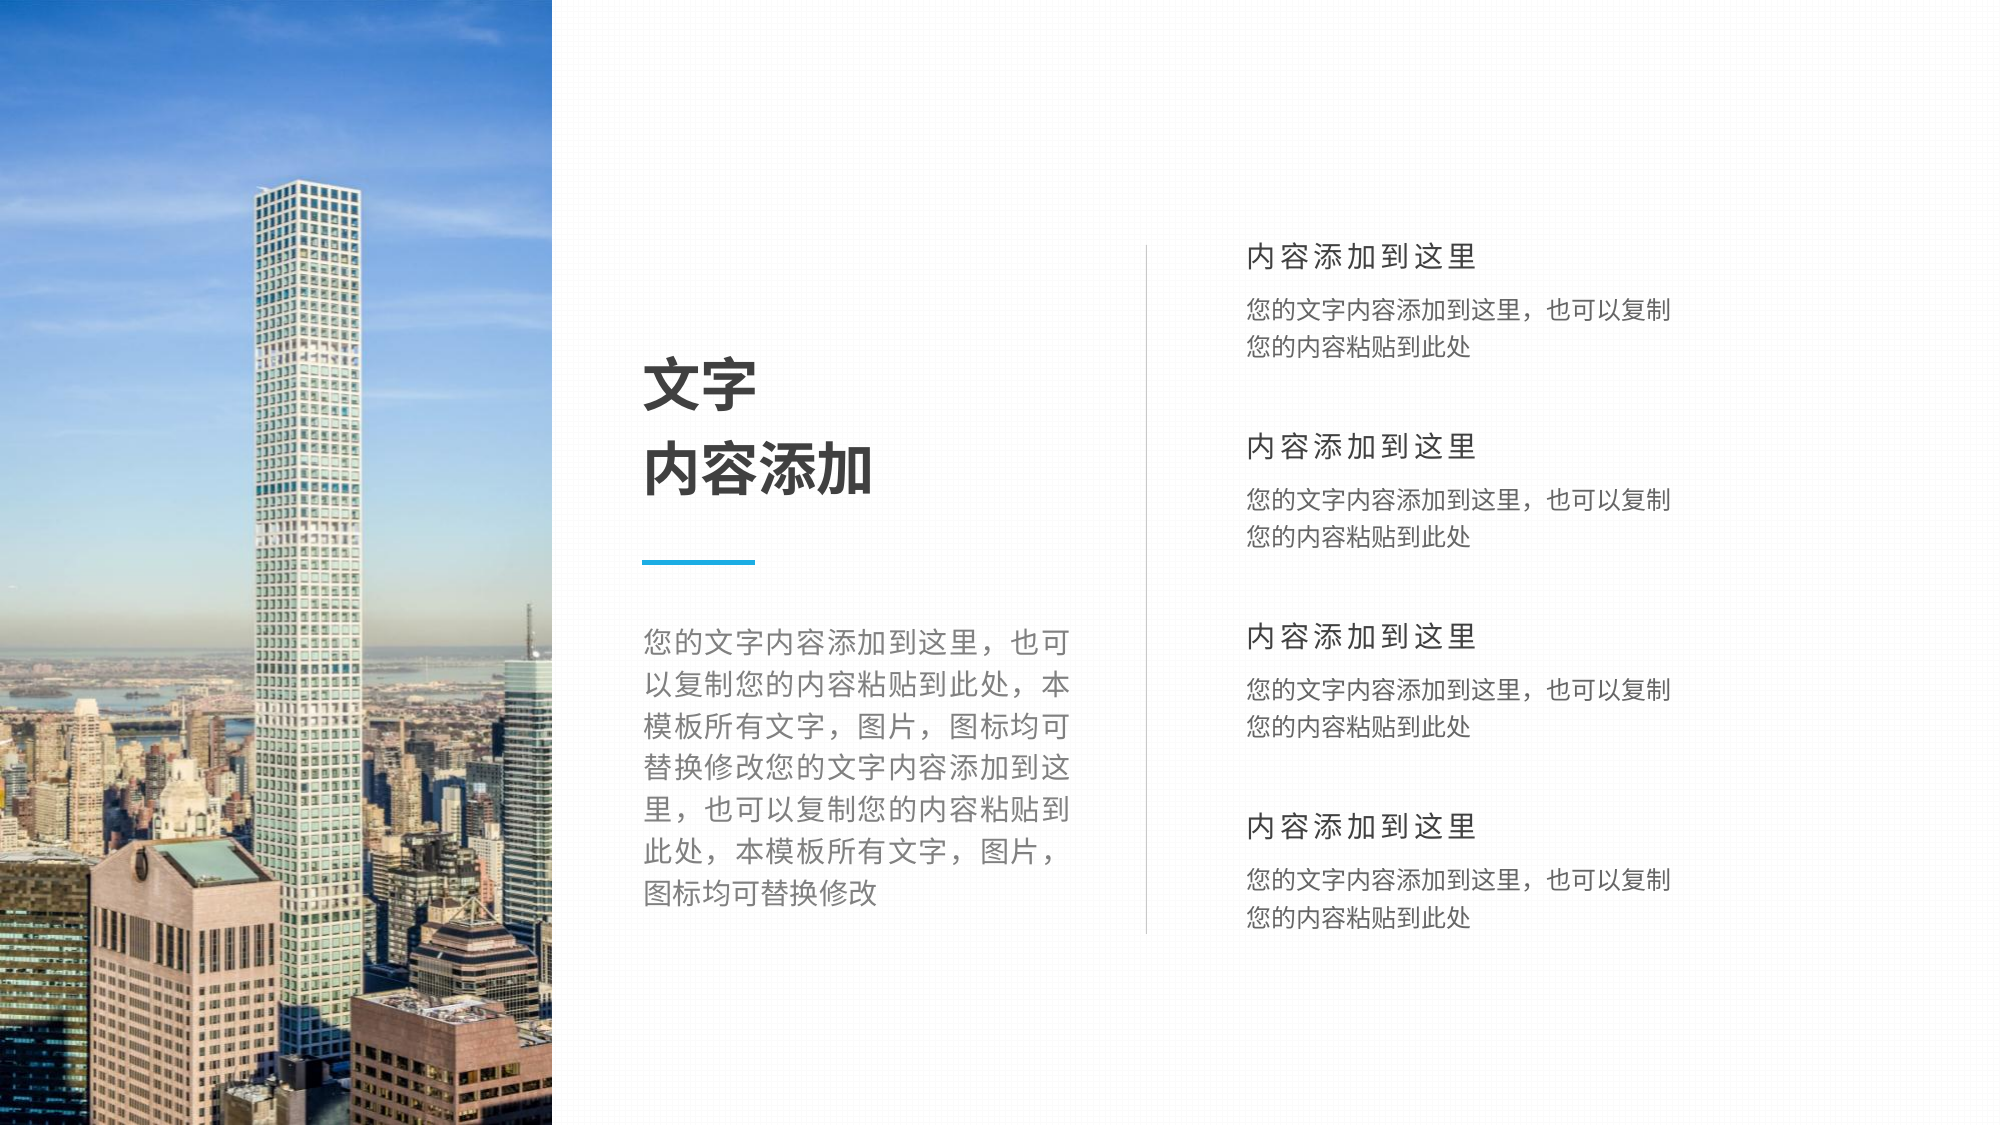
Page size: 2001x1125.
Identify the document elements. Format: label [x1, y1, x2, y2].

text_box [1146, 244, 1707, 934]
picture [0, 0, 552, 1125]
text_box [641, 334, 1071, 914]
